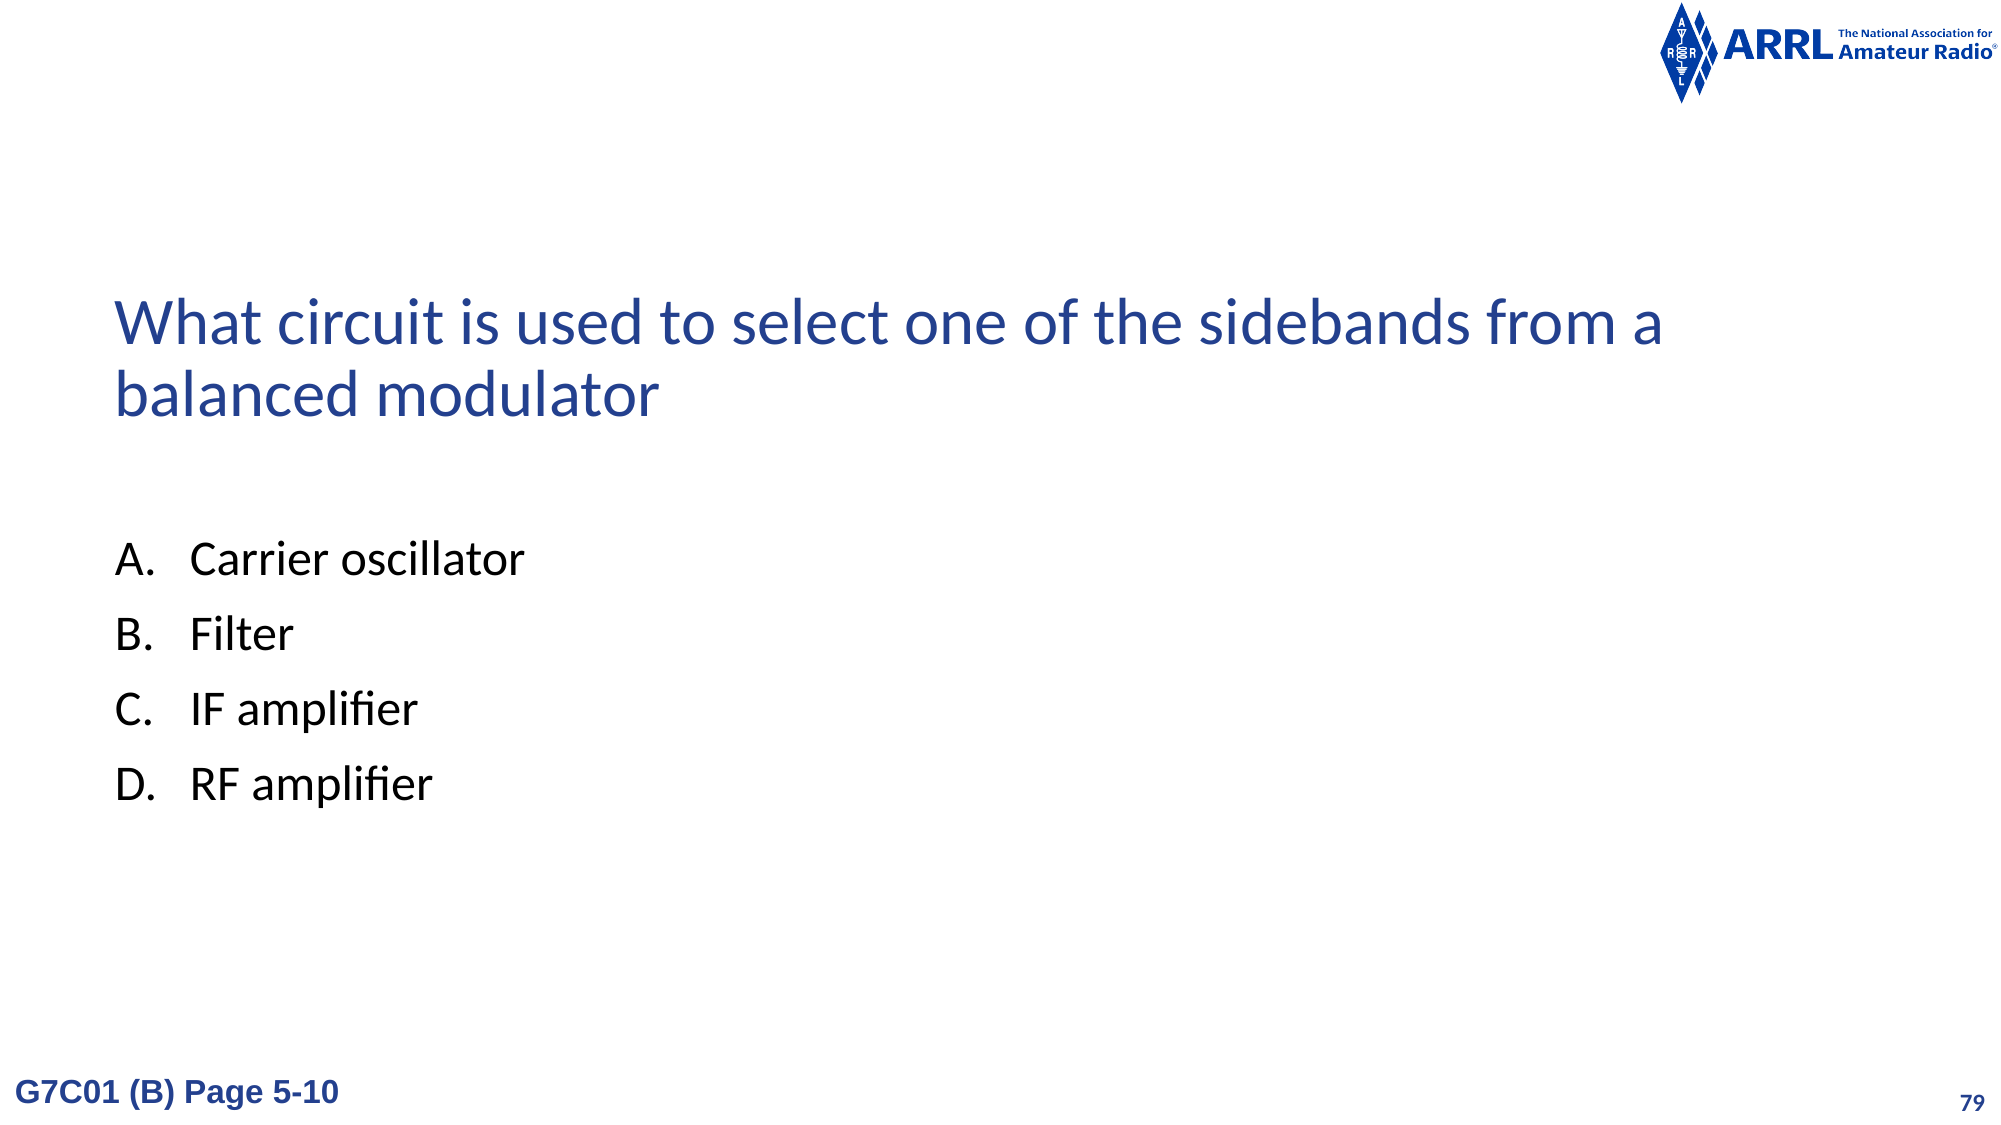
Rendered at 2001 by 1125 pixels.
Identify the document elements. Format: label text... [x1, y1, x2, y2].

title What circuit is used to select one of the sidebands from a balanced modulator [99, 249, 1900, 468]
picture [1658, 0, 1999, 106]
list Carrier oscillator Filter IF amplifier RF amplifier [99, 525, 1900, 1005]
text_box 79 [1899, 1079, 2000, 1125]
text_box G7C01 (B) Page 5-10 [0, 1062, 1313, 1118]
